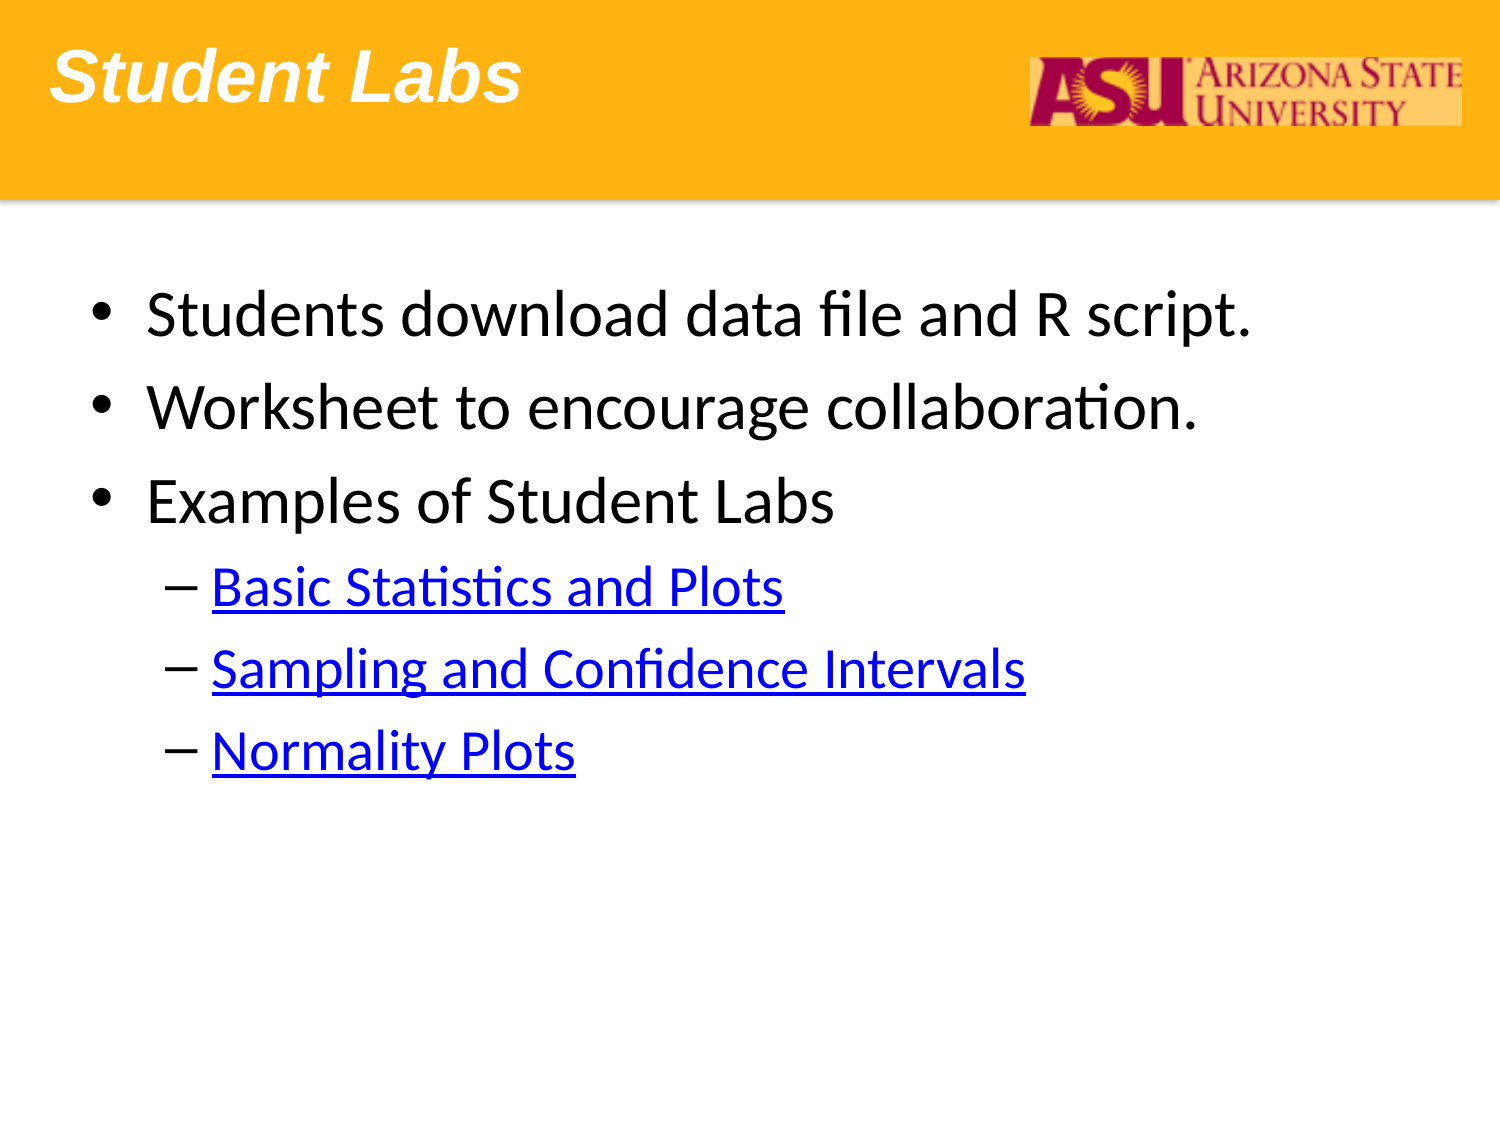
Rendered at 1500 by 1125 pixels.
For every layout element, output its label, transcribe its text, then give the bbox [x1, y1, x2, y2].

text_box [0, 0, 1500, 201]
picture [1030, 57, 1462, 126]
list Students download data file and R script. Worksheet to encourage collaboration. Examples of Student Labs Basic Statistics and Plots Sampling and Confidence Intervals Normality Plots [75, 262, 1425, 1005]
